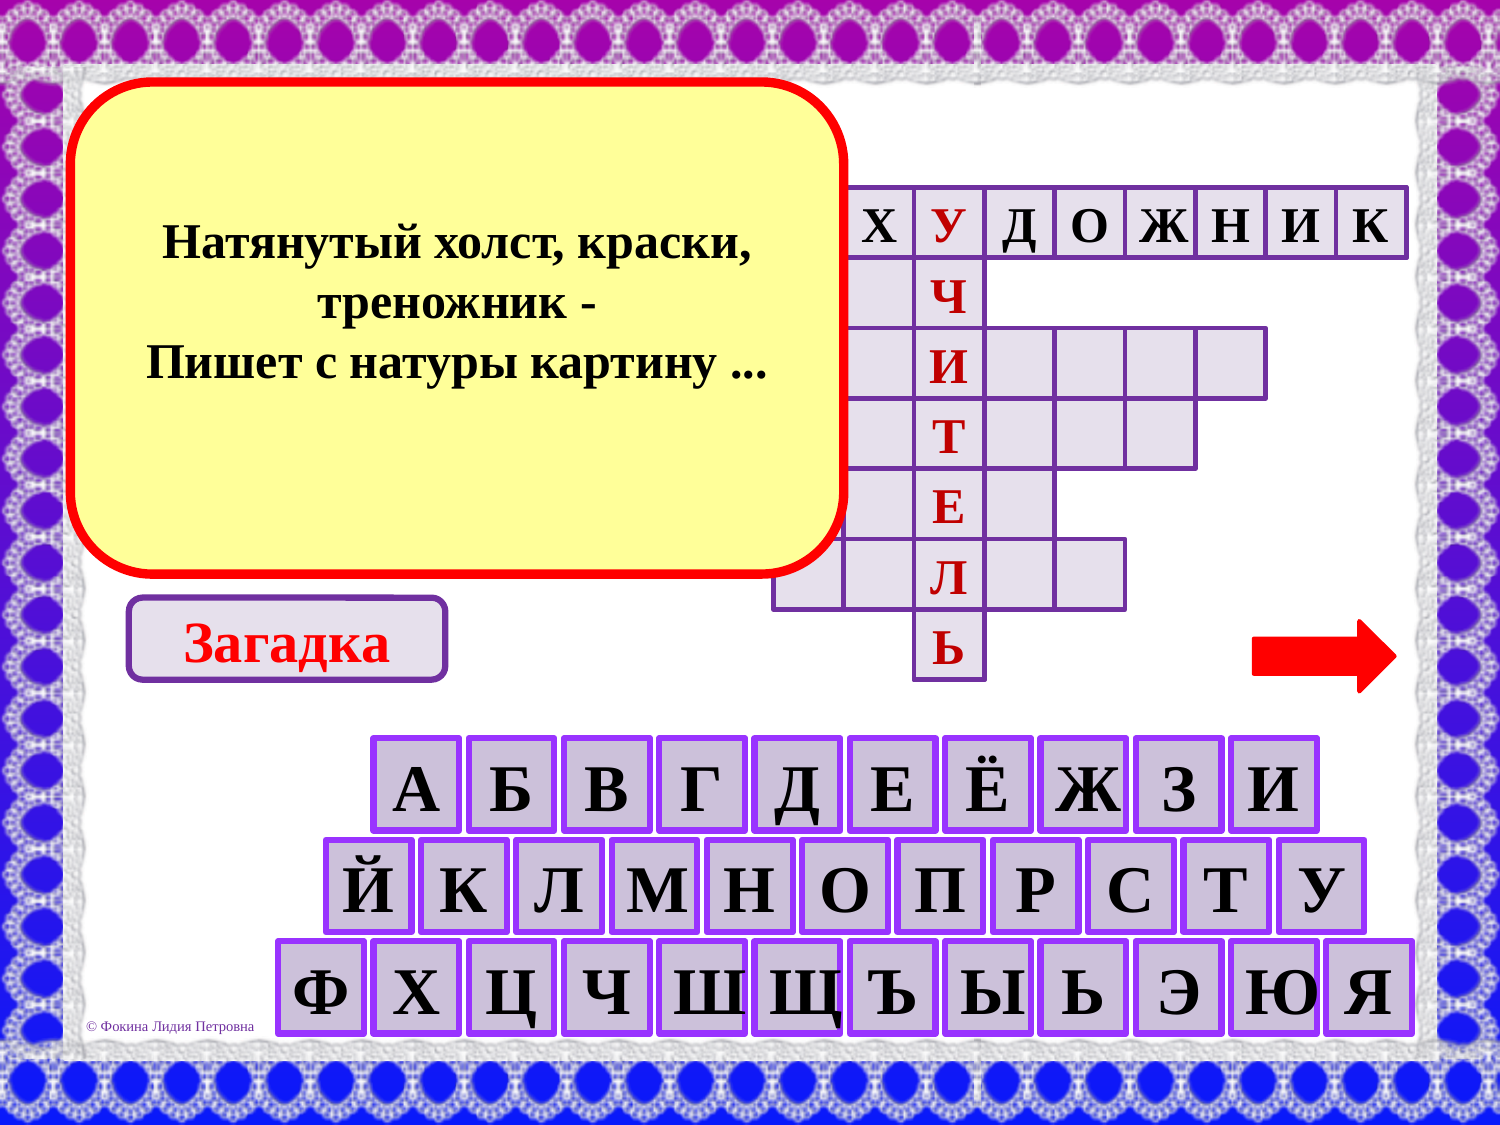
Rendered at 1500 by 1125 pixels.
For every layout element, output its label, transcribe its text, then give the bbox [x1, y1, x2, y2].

text_box М [610, 838, 699, 934]
text_box Щ [752, 939, 842, 1036]
picture [0, 0, 1500, 1125]
text_box Ь [1038, 939, 1128, 1036]
text_box Ж [1038, 736, 1128, 833]
text_box Й [324, 838, 414, 934]
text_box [491, 187, 1407, 680]
text_box Б [467, 736, 556, 833]
text_box Т [1181, 838, 1271, 934]
text_box Х [371, 939, 461, 1036]
text_box Я [1324, 939, 1414, 1036]
text_box Ш [657, 939, 747, 1036]
text_box О [800, 838, 890, 934]
text_box Ы [943, 939, 1033, 1036]
text_box [1357, 688, 1366, 694]
text_box Е [848, 736, 938, 833]
text_box Ч [562, 939, 652, 1036]
text_box К [419, 838, 509, 934]
text_box Натянутый холст, краски, треножник - Пишет с натуры картину ... [68, 79, 846, 577]
text_box Г [657, 736, 747, 833]
text_box Загадка [126, 595, 448, 682]
text_box И [1229, 736, 1319, 833]
text_box С [1086, 838, 1176, 934]
text_box У [1277, 838, 1366, 934]
text_box Ц [467, 939, 556, 1036]
text_box Ф [276, 939, 366, 1036]
text_box Ъ [848, 939, 938, 1036]
text_box Ю [1229, 939, 1319, 1036]
picture [105, 105, 469, 551]
text_box Д [752, 736, 842, 833]
picture [1, 67, 89, 1058]
text_box З [1134, 736, 1224, 833]
text_box В [562, 736, 652, 833]
text_box П [895, 838, 985, 934]
text_box Н [705, 838, 795, 934]
text_box Л [514, 838, 604, 934]
text_box А [371, 736, 461, 833]
text_box Э [1134, 939, 1224, 1036]
text_box Ё [943, 736, 1033, 833]
text_box Р [991, 838, 1081, 934]
